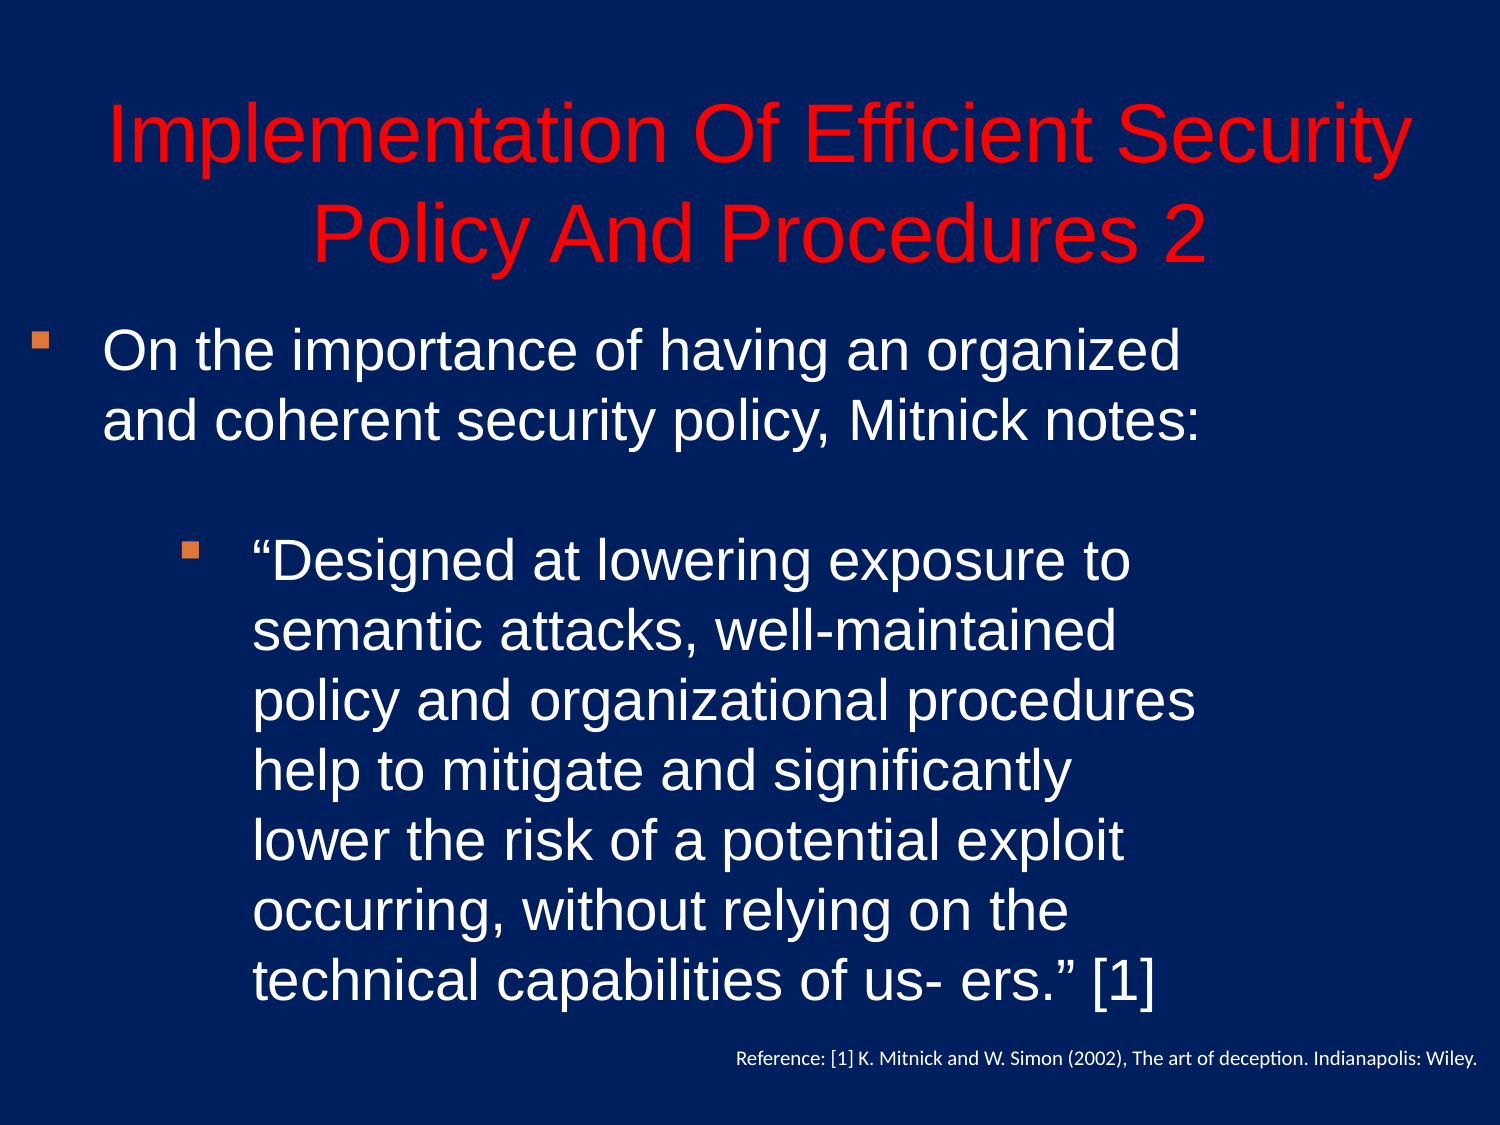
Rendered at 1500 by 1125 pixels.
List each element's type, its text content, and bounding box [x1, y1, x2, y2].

text_box On the importance of having an organized and coherent security policy, Mitnick notes: “Designed at lowering exposure to semantic attacks, well-maintained policy and organizational procedures help to mitigate and significantly lower the risk of a potential exploit occurring, without relying on the technical capabilities of us- ers.” [1] [24, 312, 1214, 1013]
text_box Reference: [1] K. Mitnick and W. Simon (2002), The art of deception. Indianapolis: Wiley. [721, 1037, 1494, 1078]
title Implementation Of Efficient Security Policy And Procedures 2 [44, 53, 1456, 279]
